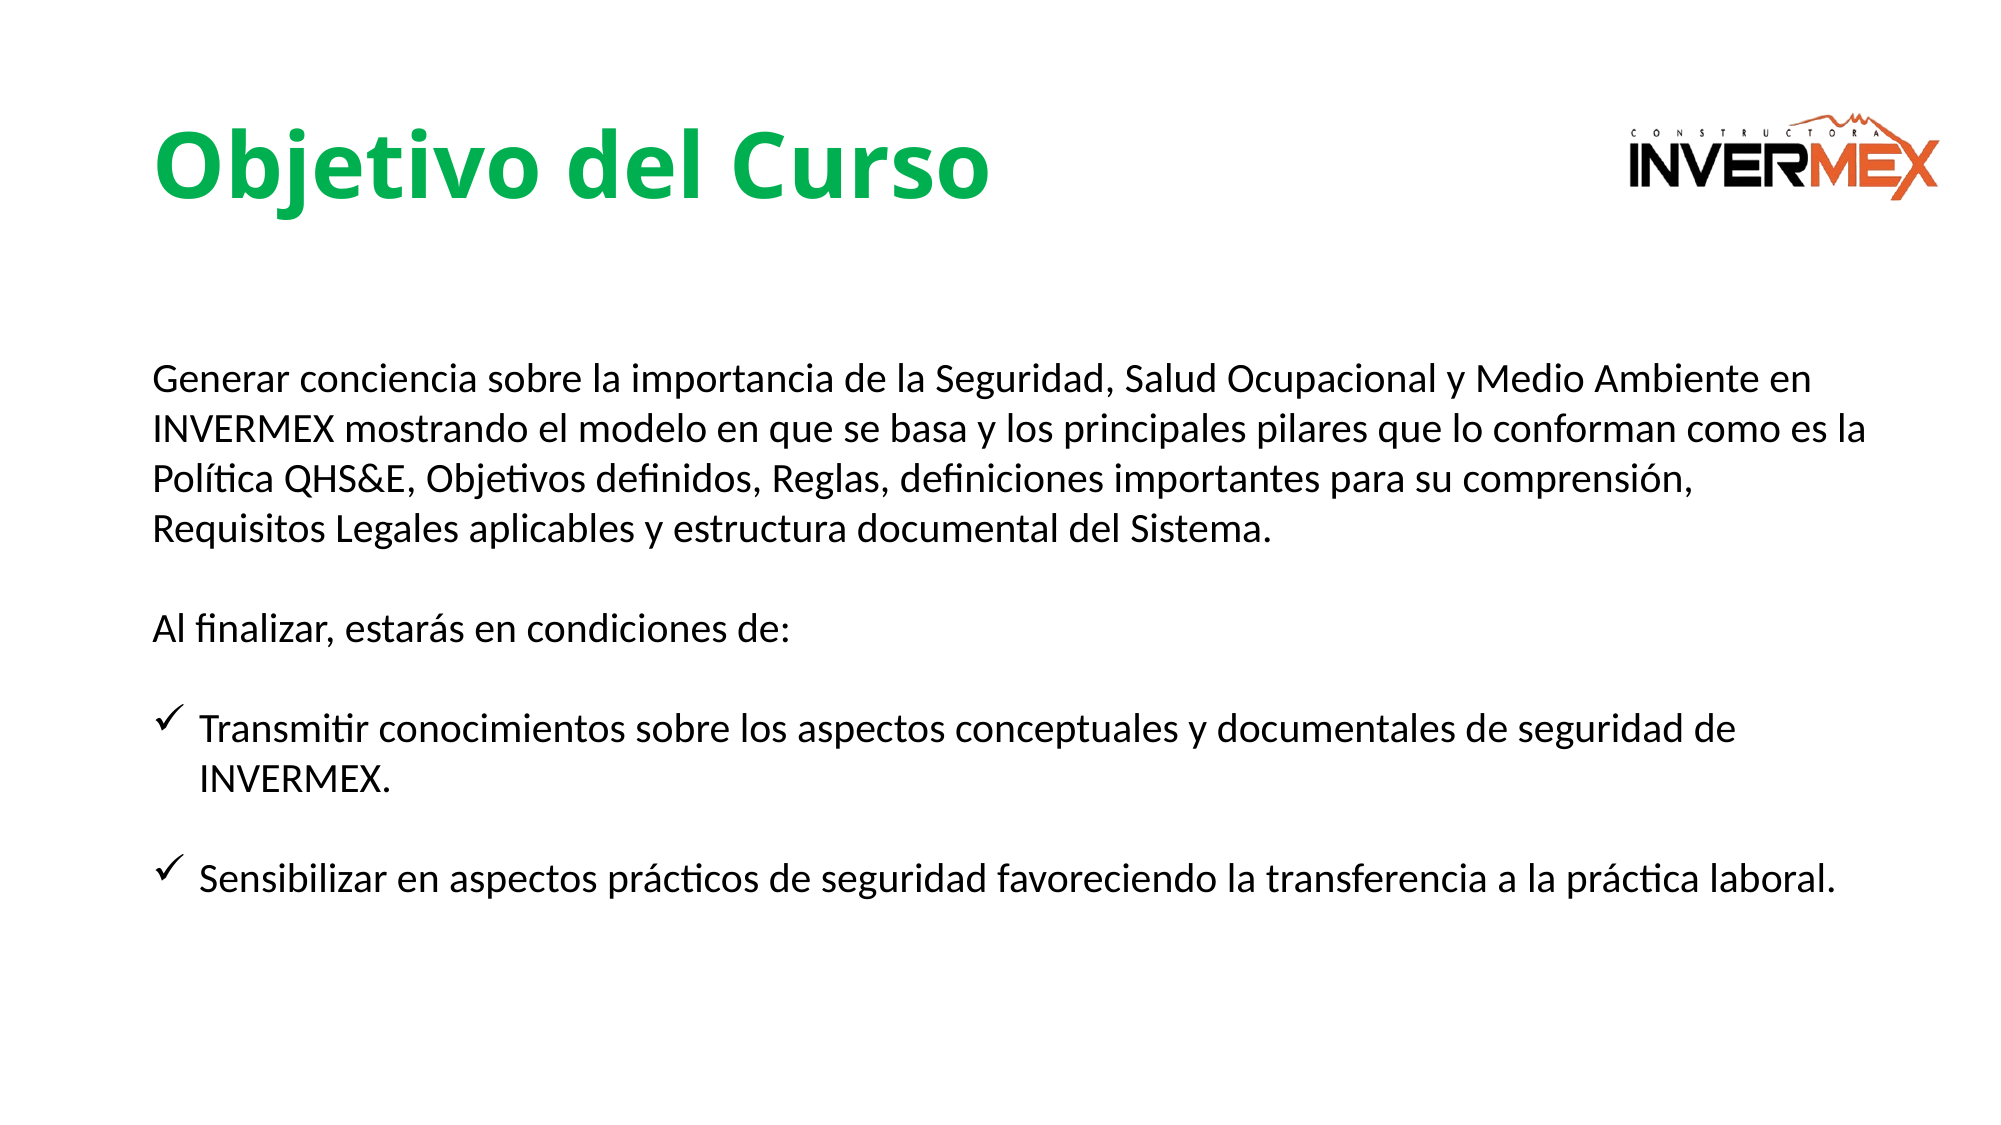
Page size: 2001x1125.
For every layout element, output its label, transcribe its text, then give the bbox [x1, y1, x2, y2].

picture [1592, 77, 1964, 242]
title Objetivo del Curso [137, 59, 1863, 278]
text_box Generar conciencia sobre la importancia de la Seguridad, Salud Ocupacional y Medio Ambiente en INVERMEX mostrando el modelo en que se basa y los principales pilares que lo conforman como es la Política QHS&E, Objetivos definidos, Reglas, definiciones importantes para su comprensión, Requisitos Legales aplicables y estructura documental del Sistema. Al finalizar, estarás en condiciones de: Transmitir conocimientos sobre los aspectos conceptuales y documentales de seguridad de INVERMEX. Sensibilizar en aspectos prácticos de seguridad favoreciendo la transferencia a la práctica laboral. [137, 343, 1888, 959]
